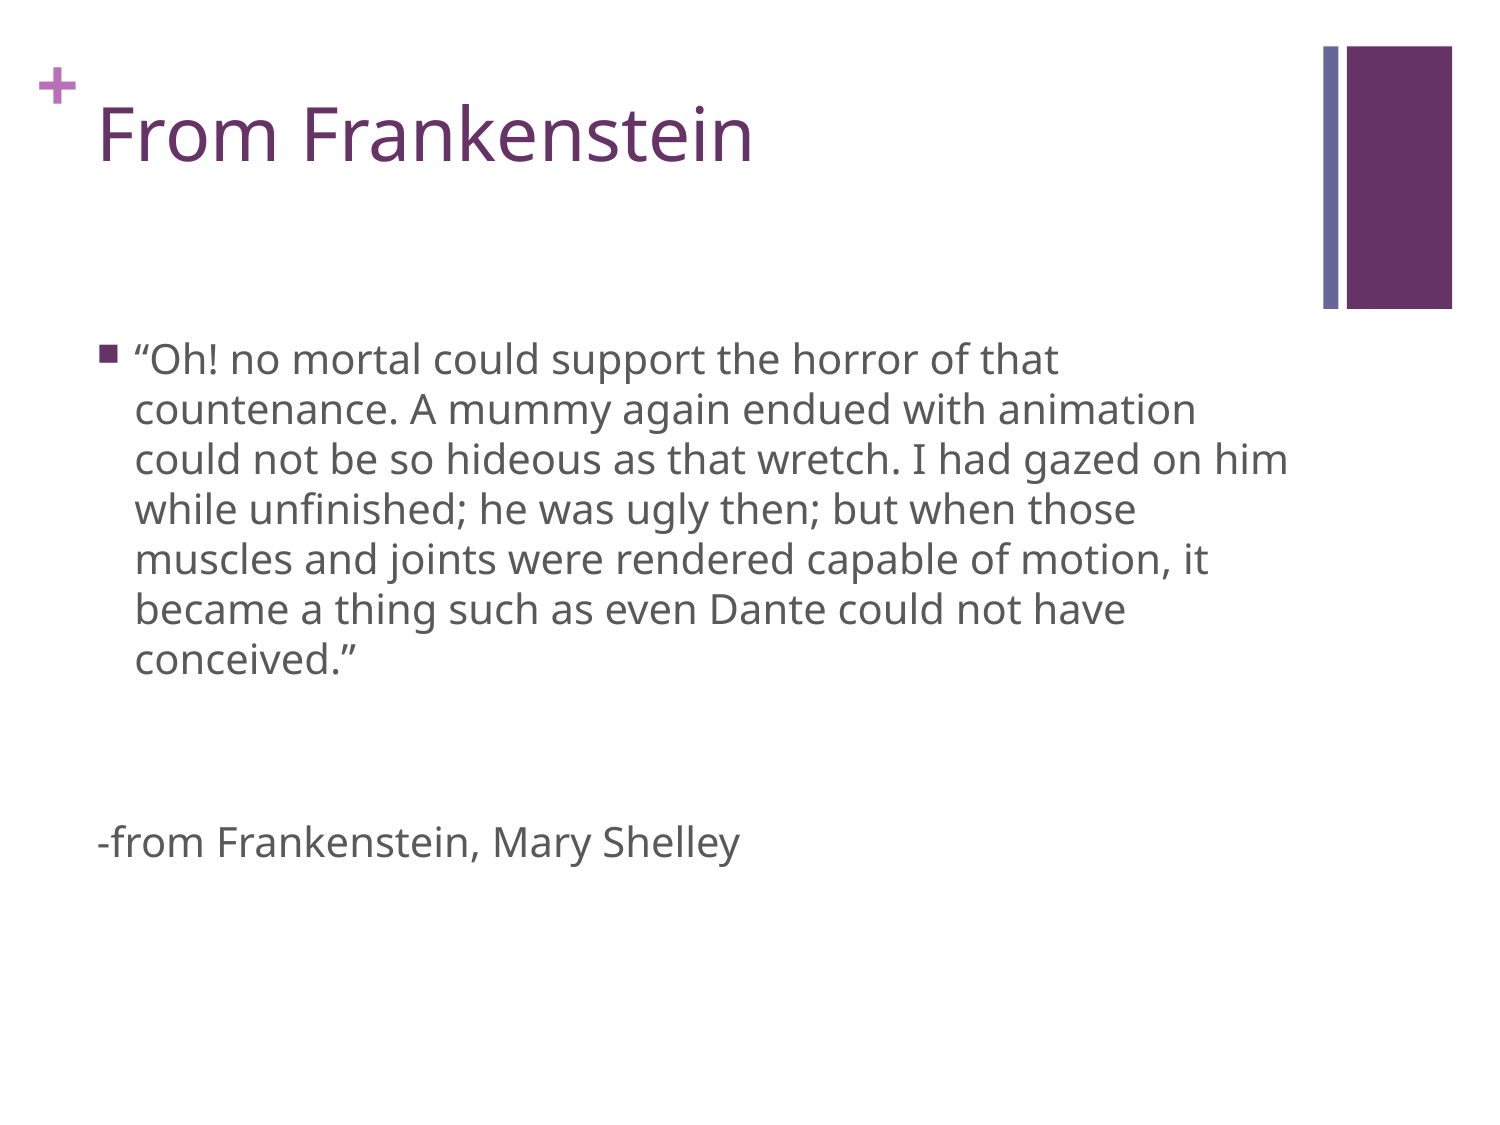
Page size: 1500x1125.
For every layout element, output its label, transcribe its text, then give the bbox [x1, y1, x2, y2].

title From Frankenstein [81, 79, 1322, 263]
list “Oh! no mortal could support the horror of that countenance. A mummy again endued with animation could not be so hideous as that wretch. I had gazed on him while unfinished; he was ugly then; but when those muscles and joints were rendered capable of motion, it became a thing such as even Dante could not have conceived.” -from Frankenstein, Mary Shelley [81, 324, 1322, 1005]
